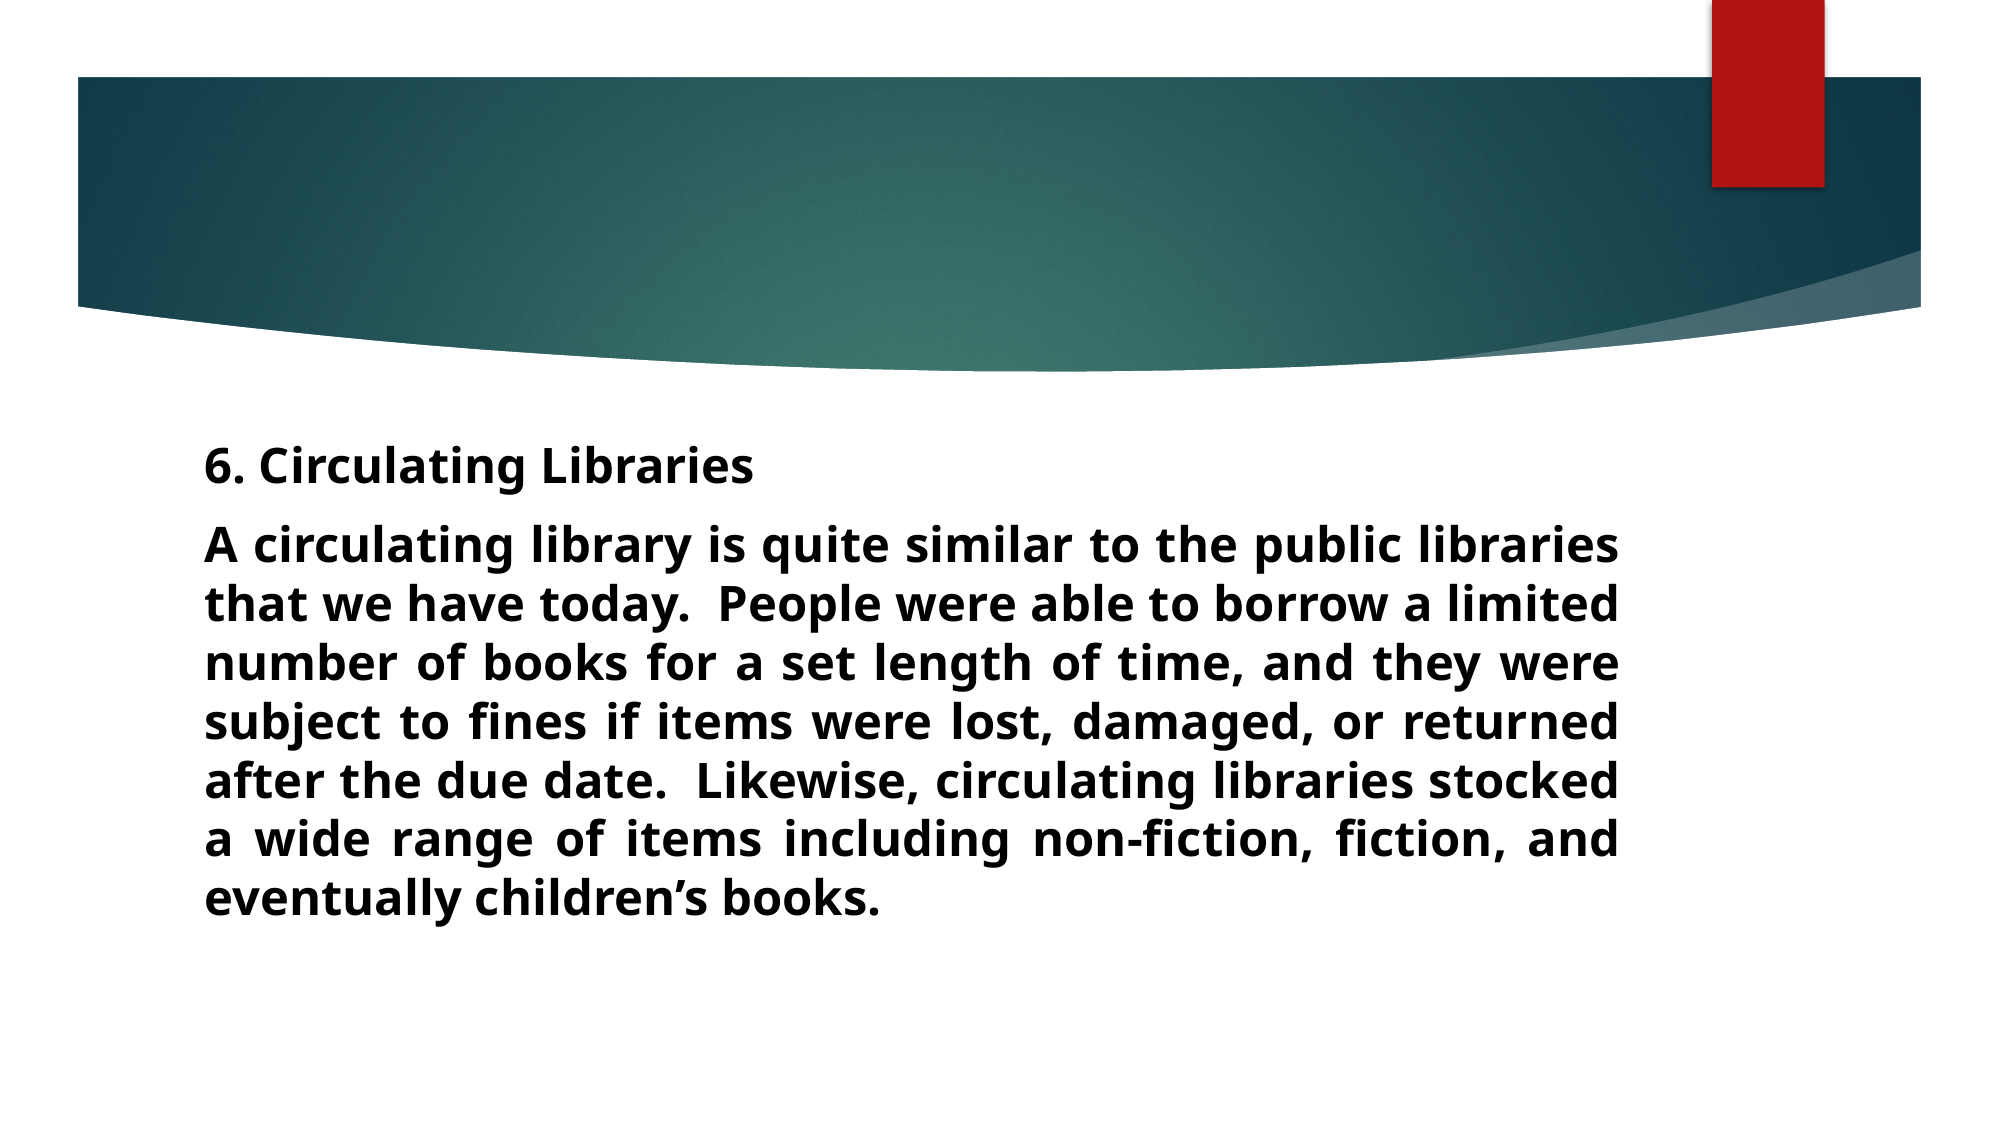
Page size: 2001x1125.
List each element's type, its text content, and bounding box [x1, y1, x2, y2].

list 6. Circulating Libraries A circulating library is quite similar to the public libraries that we have today. People were able to borrow a limited number of books for a set length of time, and they were subject to fines if items were lost, damaged, or returned after the due date. Likewise, circulating libraries stocked a wide range of items including non-fiction, fiction, and eventually children’s books. [189, 427, 1638, 988]
